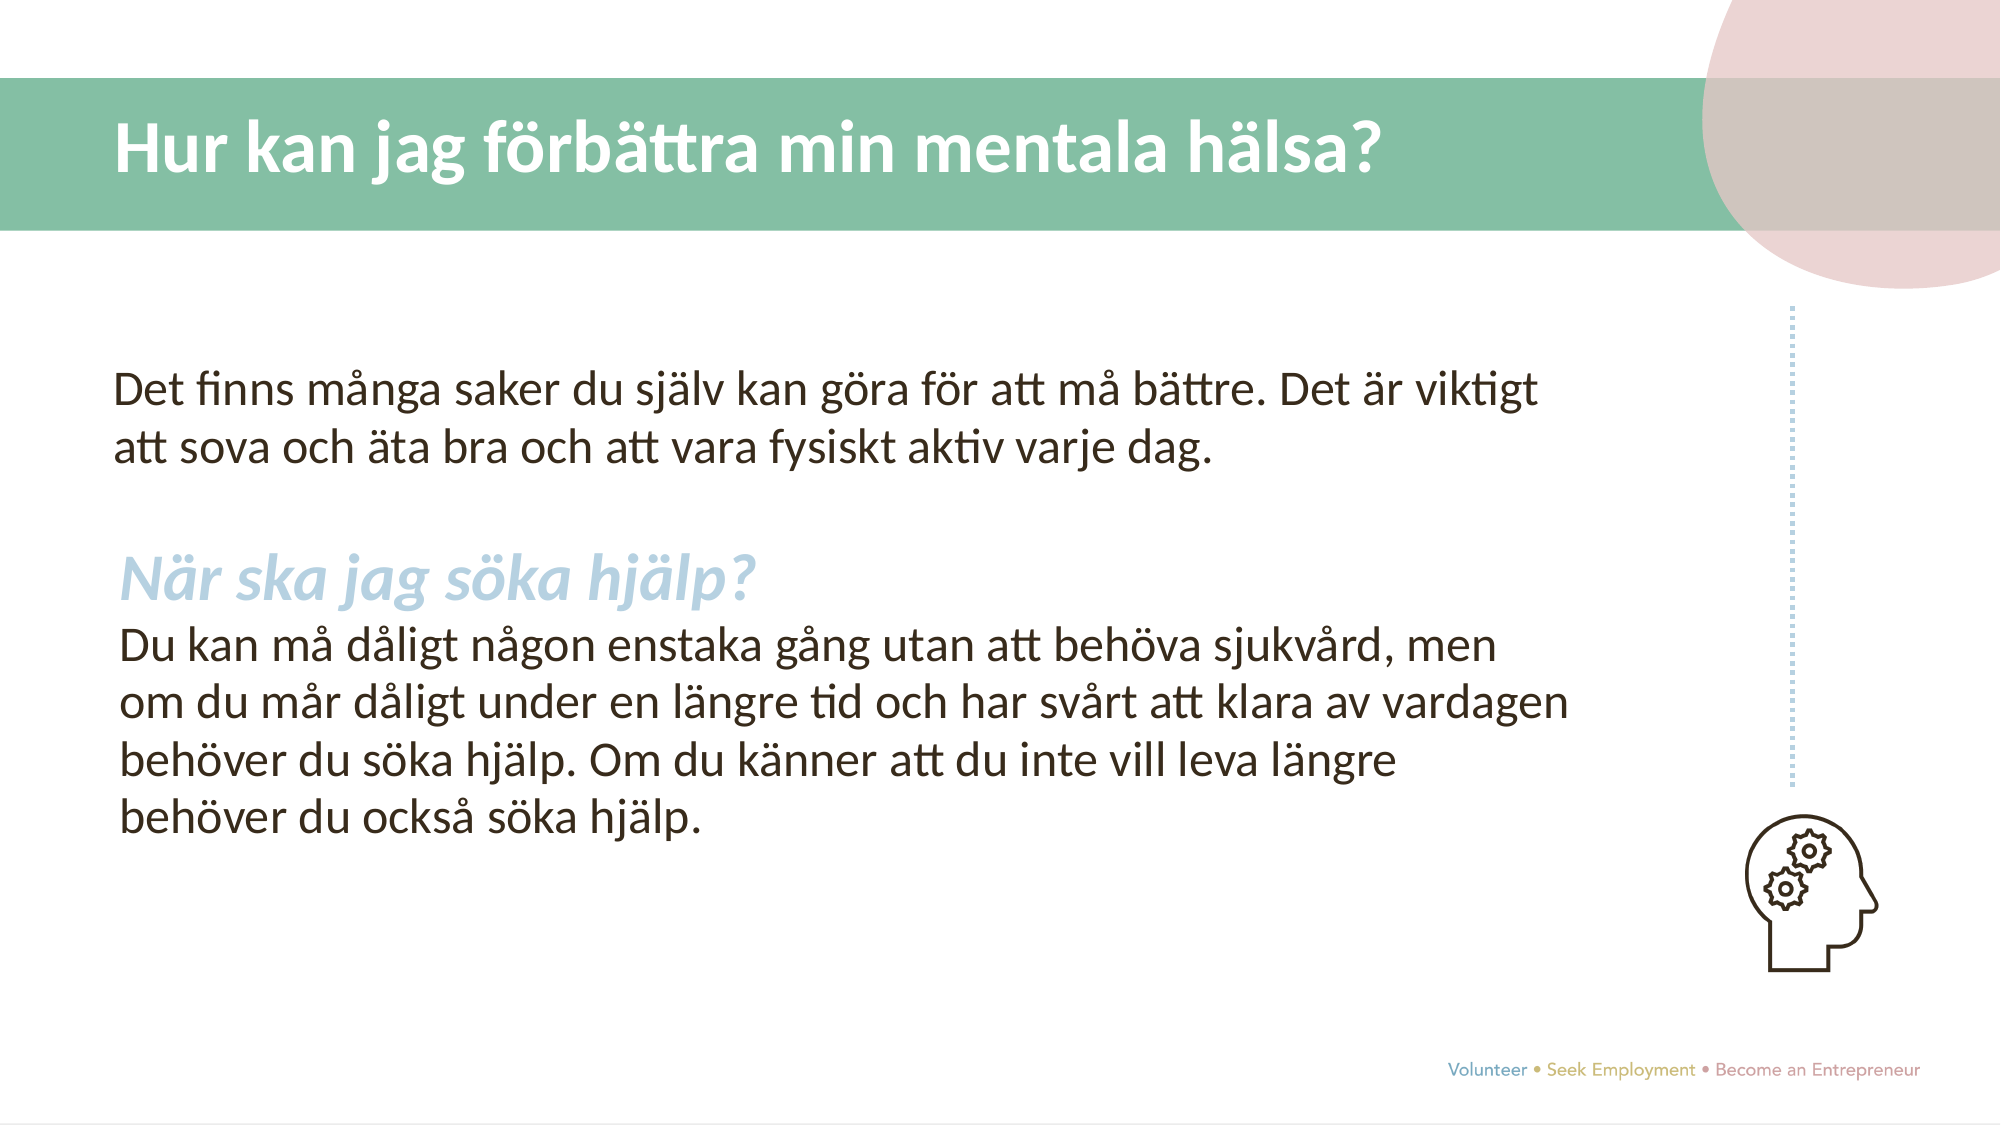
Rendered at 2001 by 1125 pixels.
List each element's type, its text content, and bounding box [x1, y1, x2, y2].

text_box Hur kan jag förbättra min mentala hälsa? [99, 95, 1450, 249]
text_box Det finns många saker du själv kan göra för att må bättre. Det är viktigt att sova och äta bra och att vara fysiskt aktiv varje dag. [98, 350, 1581, 975]
picture [1418, 1046, 1971, 1103]
text_box [0, 77, 1745, 232]
text_box [1702, 0, 2000, 289]
picture [1717, 803, 1906, 992]
text_box När ska jag söka hjälp? Du kan må dåligt någon enstaka gång utan att behöva sjukvård, men om du mår dåligt under en längre tid och har svårt att klara av vardagen behöver du söka hjälp. Om du känner att du inte vill leva längre behöver du också söka hjälp. [104, 549, 1587, 1008]
